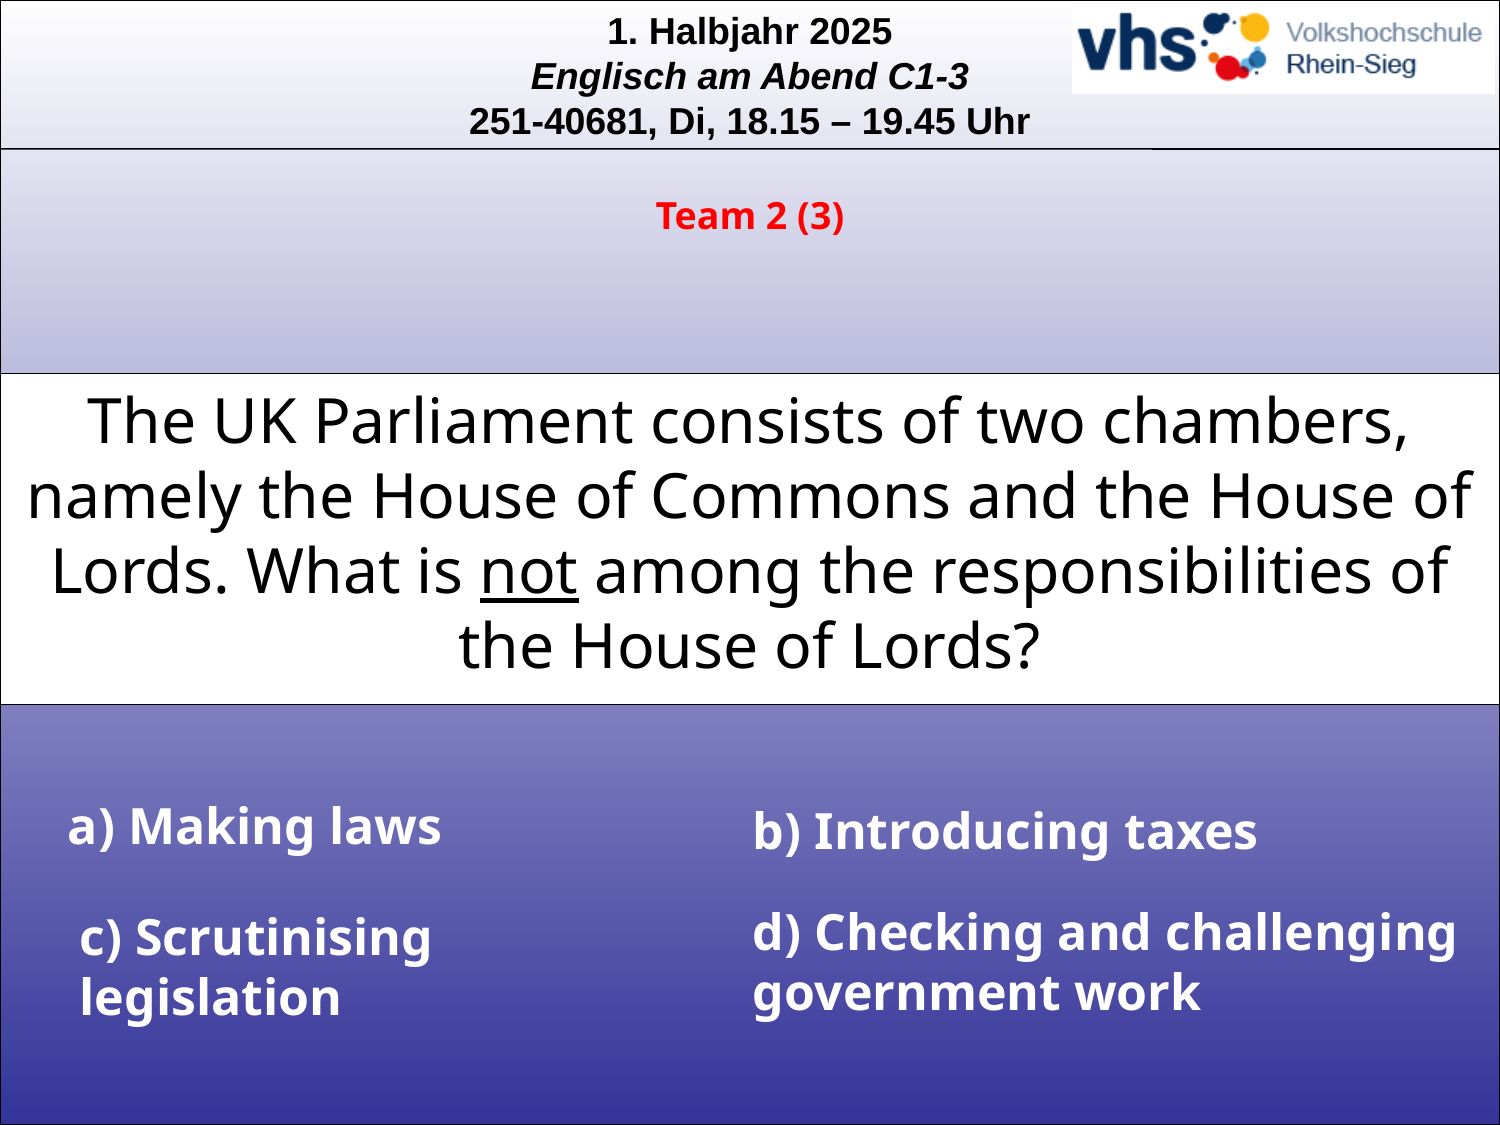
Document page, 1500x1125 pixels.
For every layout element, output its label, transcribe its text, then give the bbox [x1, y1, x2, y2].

picture [1072, 7, 1495, 94]
text_box b) Introducing taxes [738, 792, 1419, 867]
title The UK Parliament consists of two chambers, namely the House of Commons and the House of Lords. What is not among the responsibilities of the House of Lords? [0, 373, 1500, 705]
text_box d) Checking and challenging government work [738, 893, 1477, 1028]
text_box Team 2 (3) [0, 184, 1500, 245]
text_box c) Scrutinising legislation [64, 898, 815, 1033]
text_box a) Making laws [53, 786, 715, 862]
